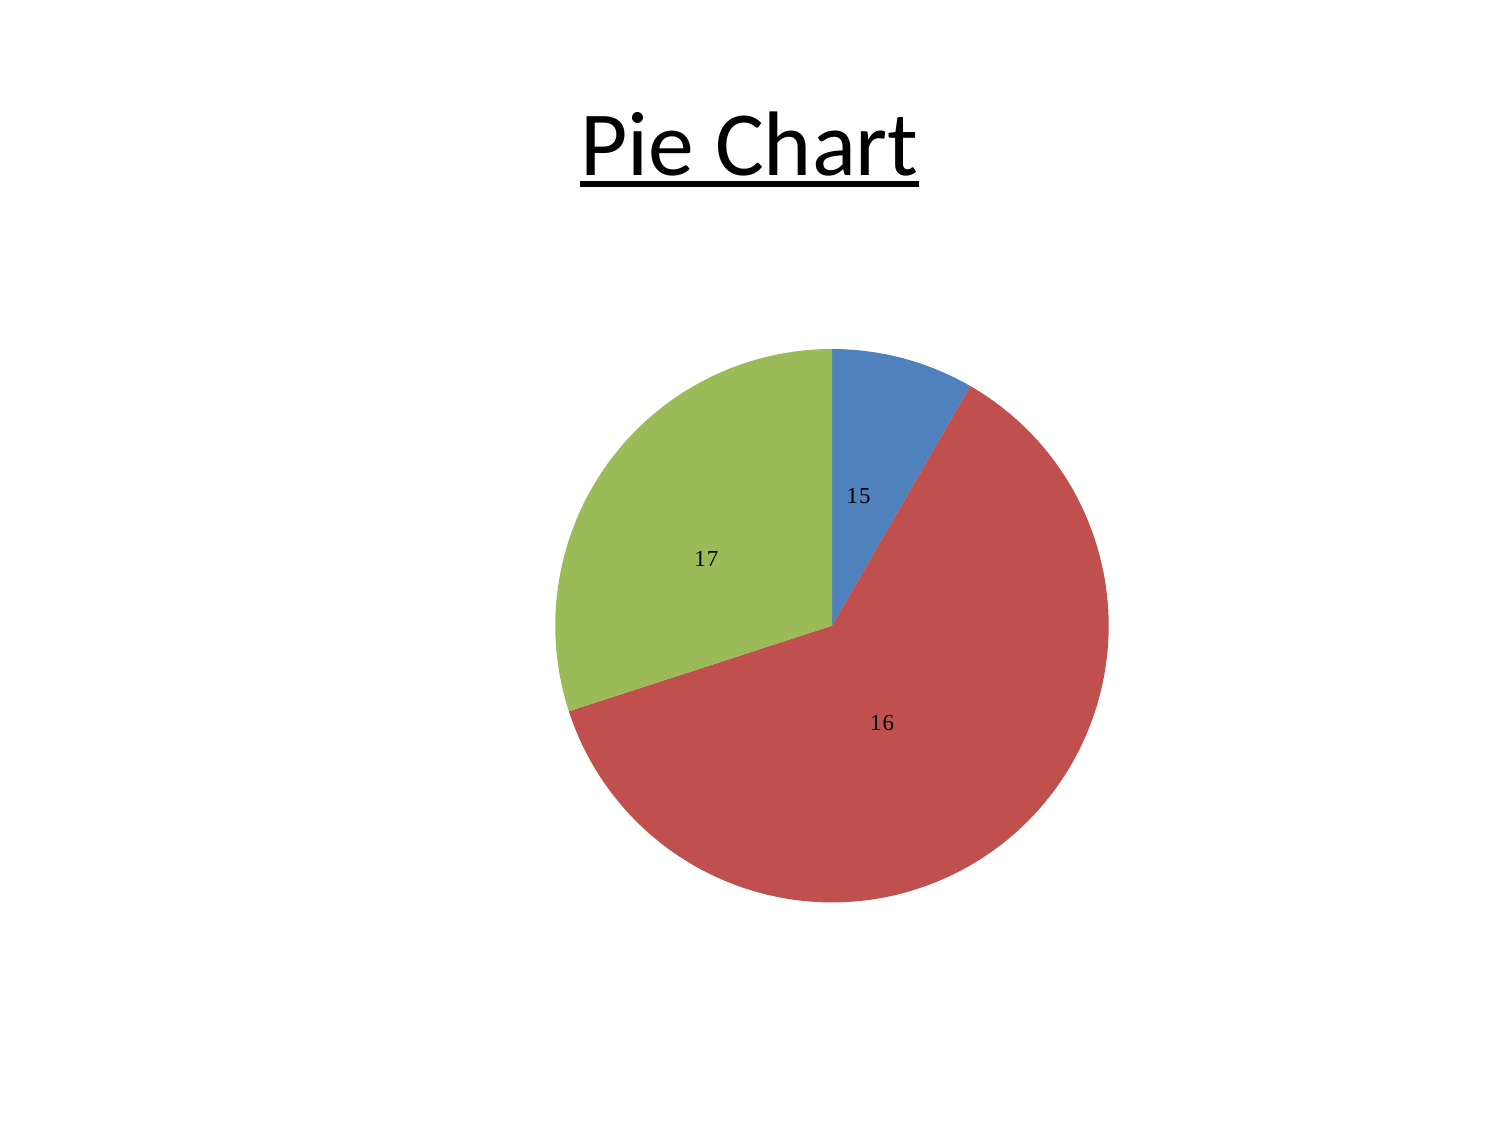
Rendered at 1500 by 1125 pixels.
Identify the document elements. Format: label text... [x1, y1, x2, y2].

title Pie Chart [75, 45, 1425, 233]
chart [374, 337, 1290, 915]
